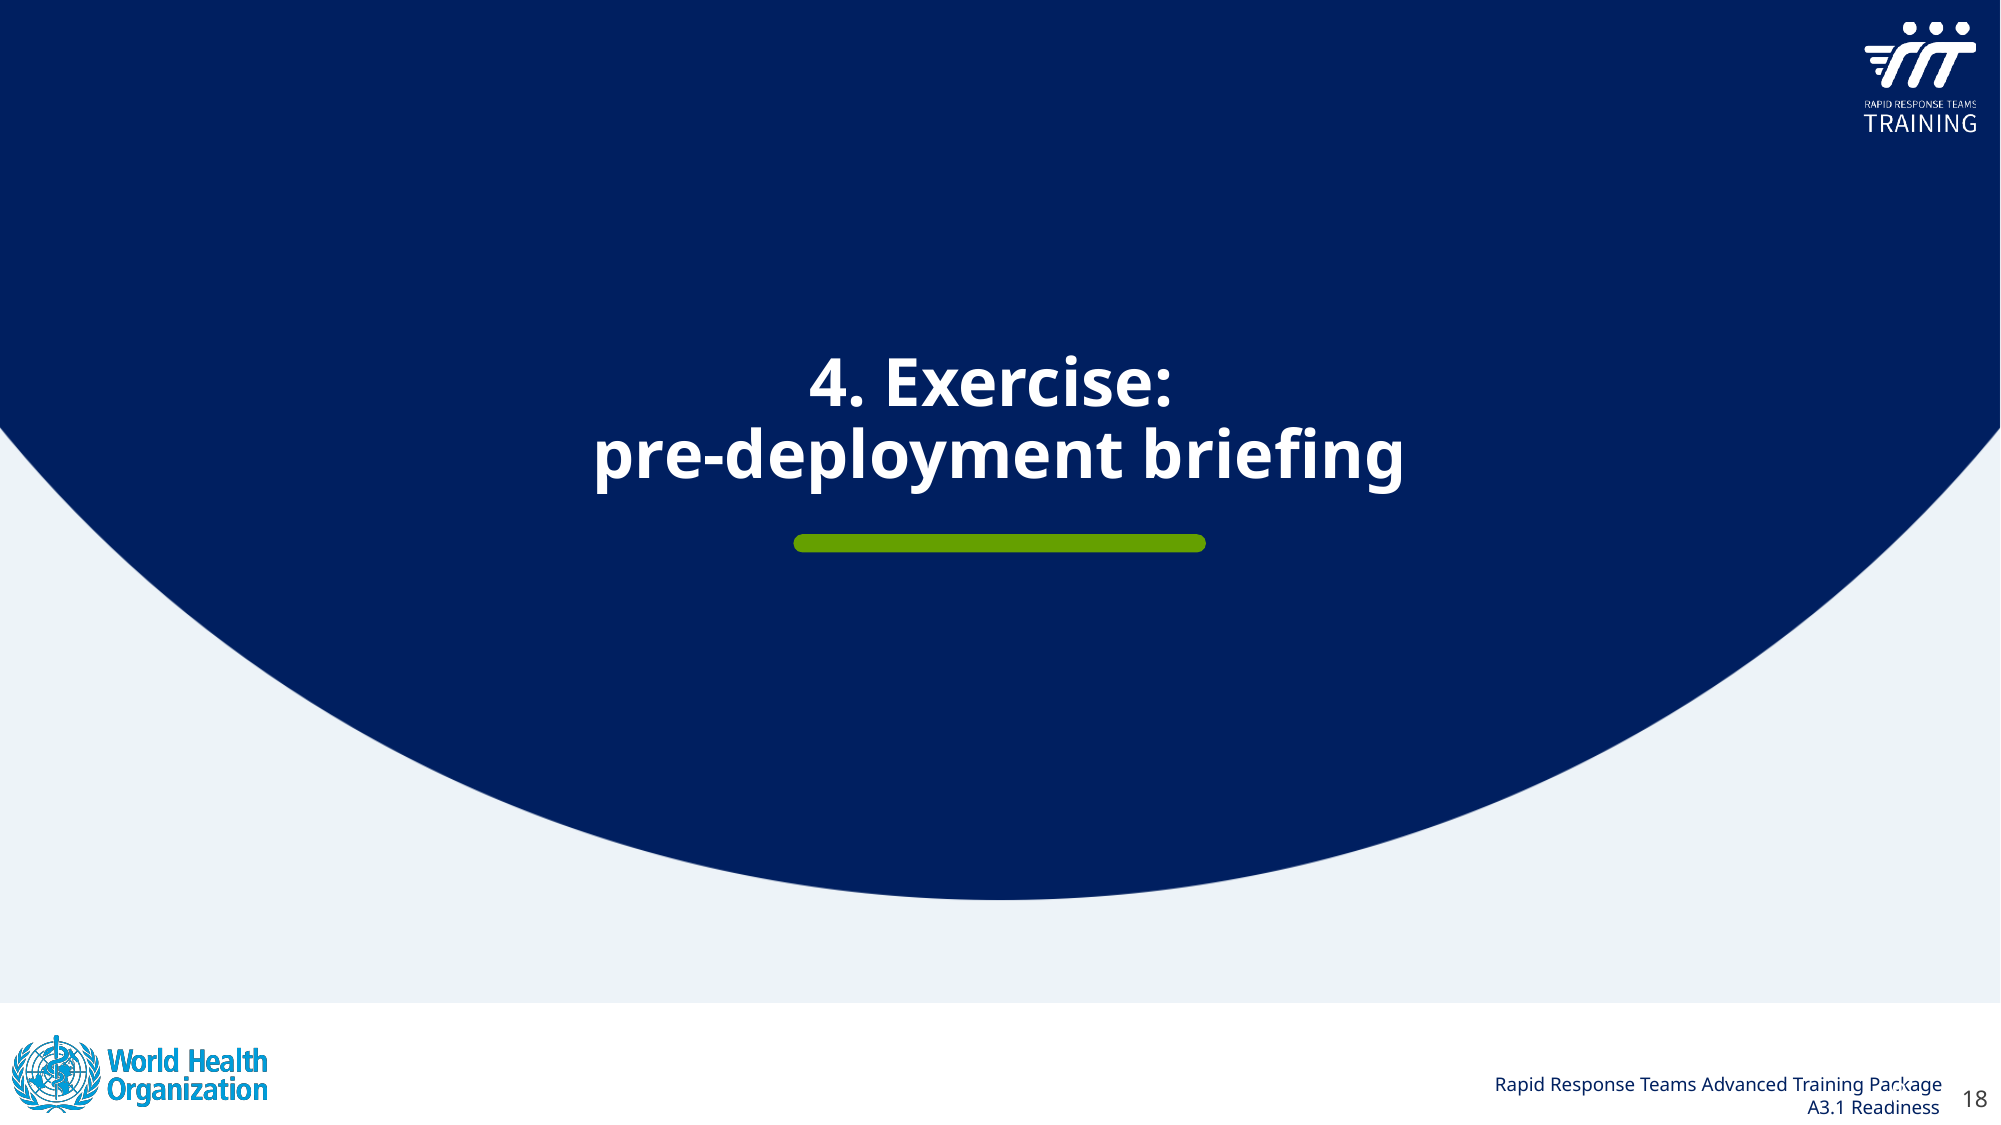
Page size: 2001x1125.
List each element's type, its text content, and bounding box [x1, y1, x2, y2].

picture [12, 1083, 48, 1113]
title 4. Exercise: pre-deployment briefing [560, 246, 1440, 523]
picture [34, 1054, 43, 1078]
picture [59, 1035, 267, 1113]
picture [71, 1053, 90, 1091]
picture [22, 1062, 26, 1077]
picture [30, 1083, 37, 1091]
picture [0, 0, 2001, 1003]
picture [36, 1088, 78, 1105]
picture [40, 1062, 47, 1070]
slide_number 18 [1882, 1037, 1930, 1092]
picture [12, 1035, 54, 1068]
picture [46, 1056, 54, 1062]
picture [24, 1054, 36, 1087]
picture [50, 1108, 62, 1113]
